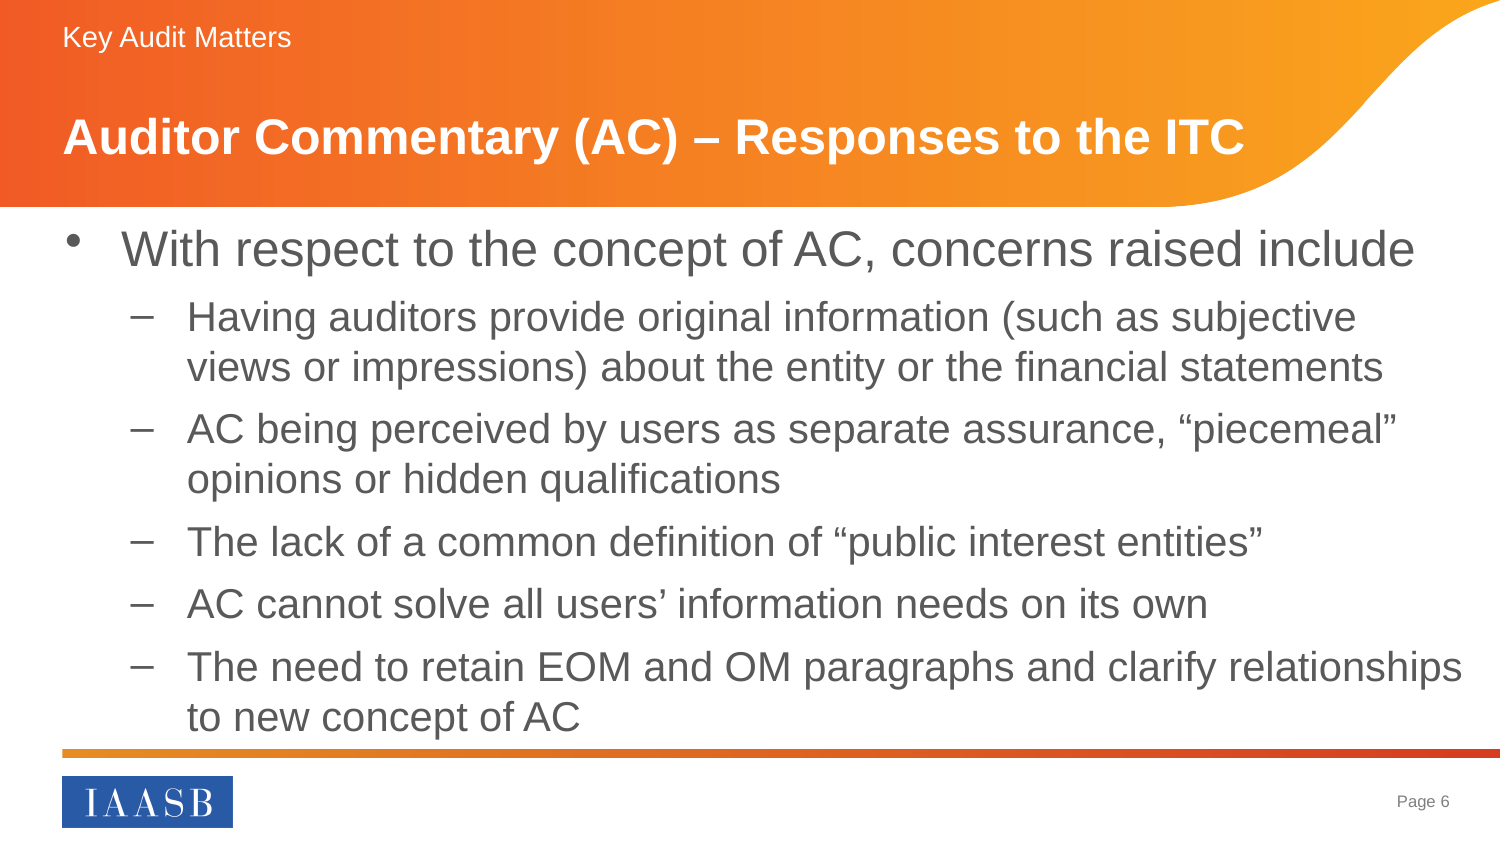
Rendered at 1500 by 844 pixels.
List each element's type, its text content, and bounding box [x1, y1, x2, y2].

title Auditor Commentary (AC) – Responses to the ITC [62, 96, 1300, 172]
picture [62, 776, 233, 828]
text_box Key Audit Matters [62, 18, 600, 47]
subtitle [24, 18, 763, 66]
list With respect to the concept of AC, concerns raised include Having auditors provide original information (such as subjective views or impressions) about the entity or the financial statements AC being perceived by users as separate assurance, “piecemeal” opinions or hidden qualifications The lack of a common definition of “public interest entities” AC cannot solve all users’ information needs on its own The need to retain EOM and OM paragraphs and clarify relationships to new concept of AC [50, 209, 1488, 735]
picture [0, 0, 1500, 207]
